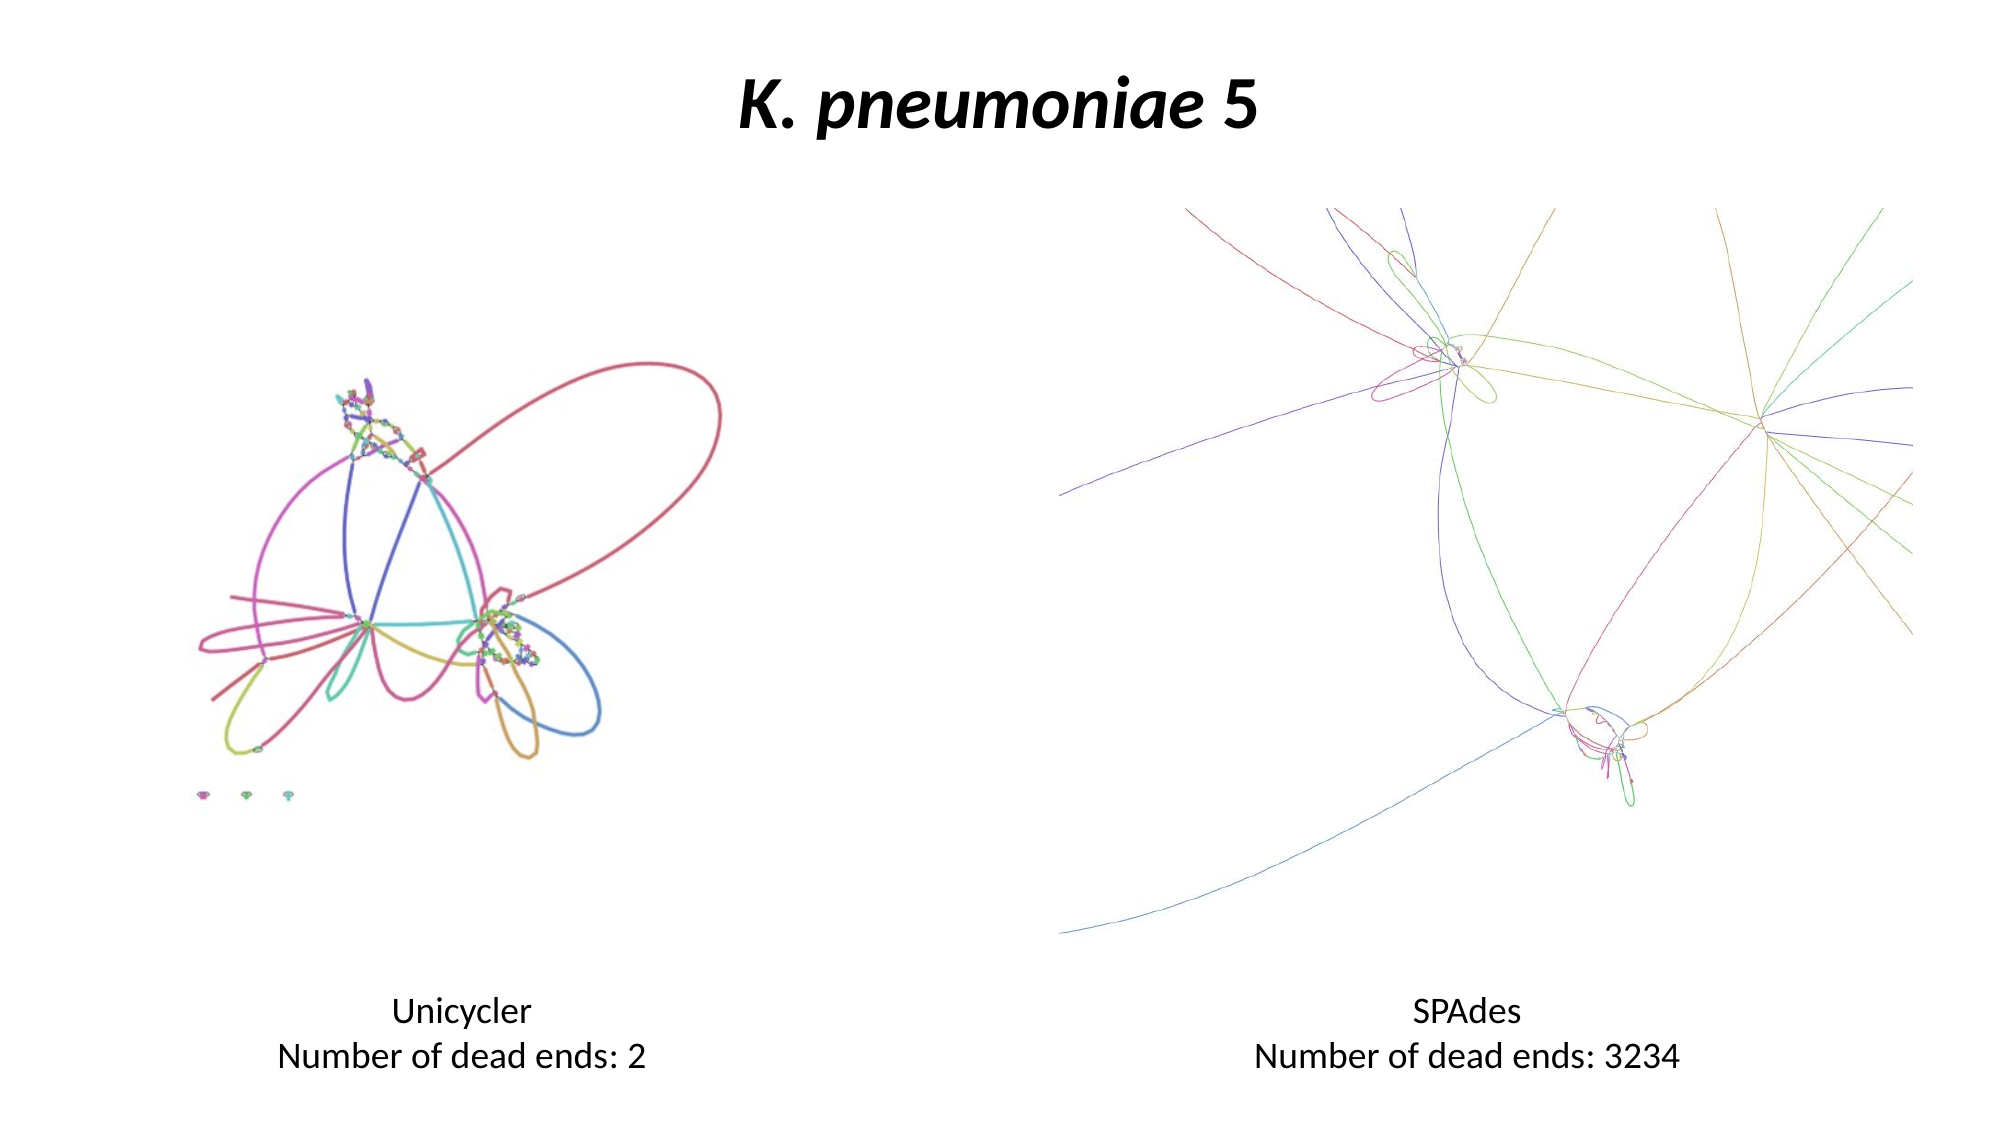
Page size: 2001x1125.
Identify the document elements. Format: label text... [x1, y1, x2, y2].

picture [170, 311, 751, 853]
text_box Unicycler Number of dead ends: 2 [262, 979, 670, 1084]
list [1059, 208, 1913, 1003]
text_box SPAdes Number of dead ends: 3234 [1239, 1003, 1696, 1084]
text_box K. pneumoniae 5 [723, 46, 1276, 151]
